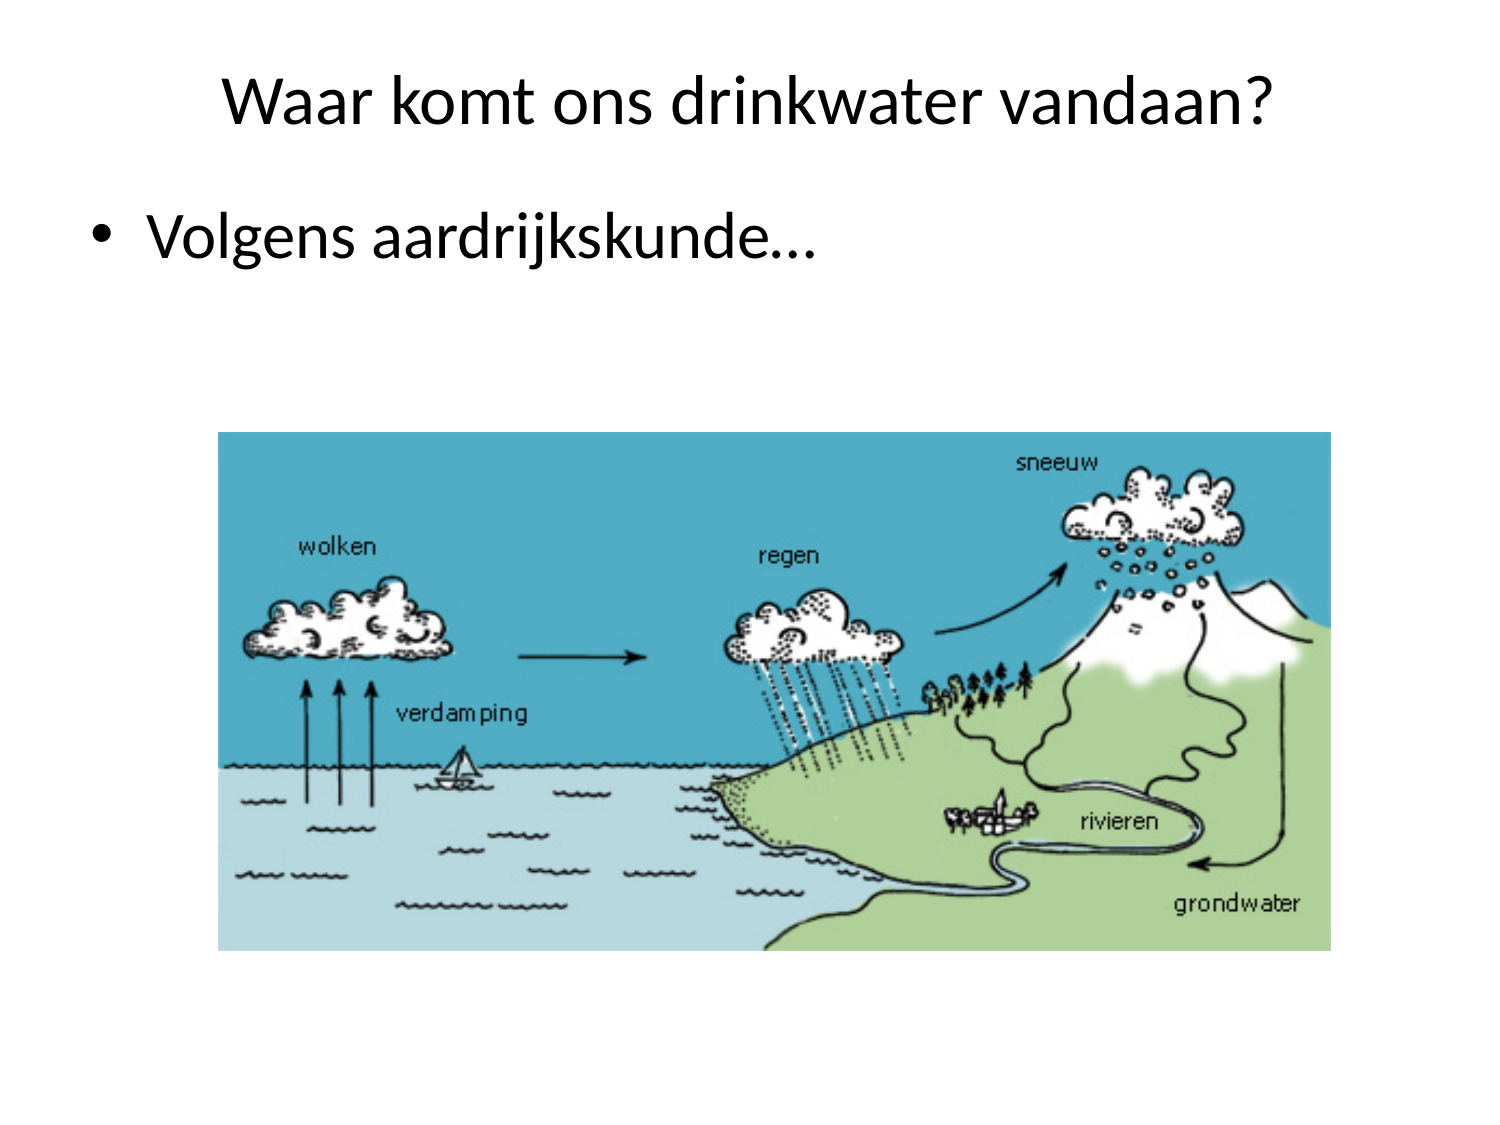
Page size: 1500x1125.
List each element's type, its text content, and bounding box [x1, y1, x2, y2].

title Waar komt ons drinkwater vandaan? [74, 44, 1426, 184]
list Volgens aardrijkskunde… [74, 184, 1426, 1006]
picture [218, 432, 1331, 951]
